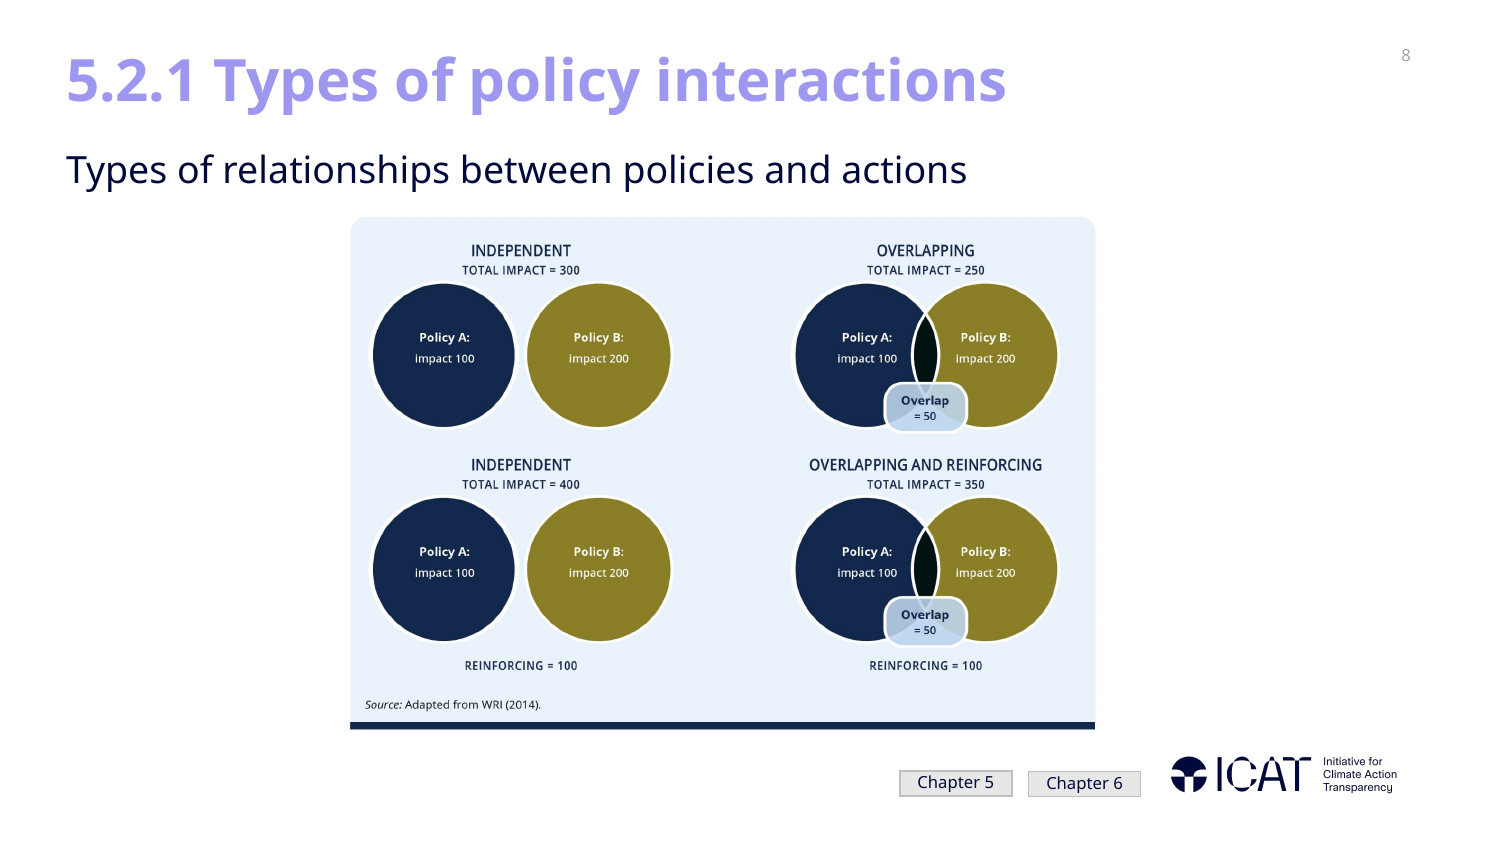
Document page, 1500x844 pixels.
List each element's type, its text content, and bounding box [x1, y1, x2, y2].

list Chapter 5 [900, 770, 1012, 796]
text_box [896, 771, 1009, 797]
text_box [1028, 770, 1141, 796]
text_box [1009, 771, 1015, 797]
picture [1171, 724, 1430, 824]
text_box Types of relationships between policies and actions [51, 129, 1417, 258]
title 5.2.1 Types of policy interactions [51, 35, 1449, 130]
picture [338, 214, 1109, 732]
